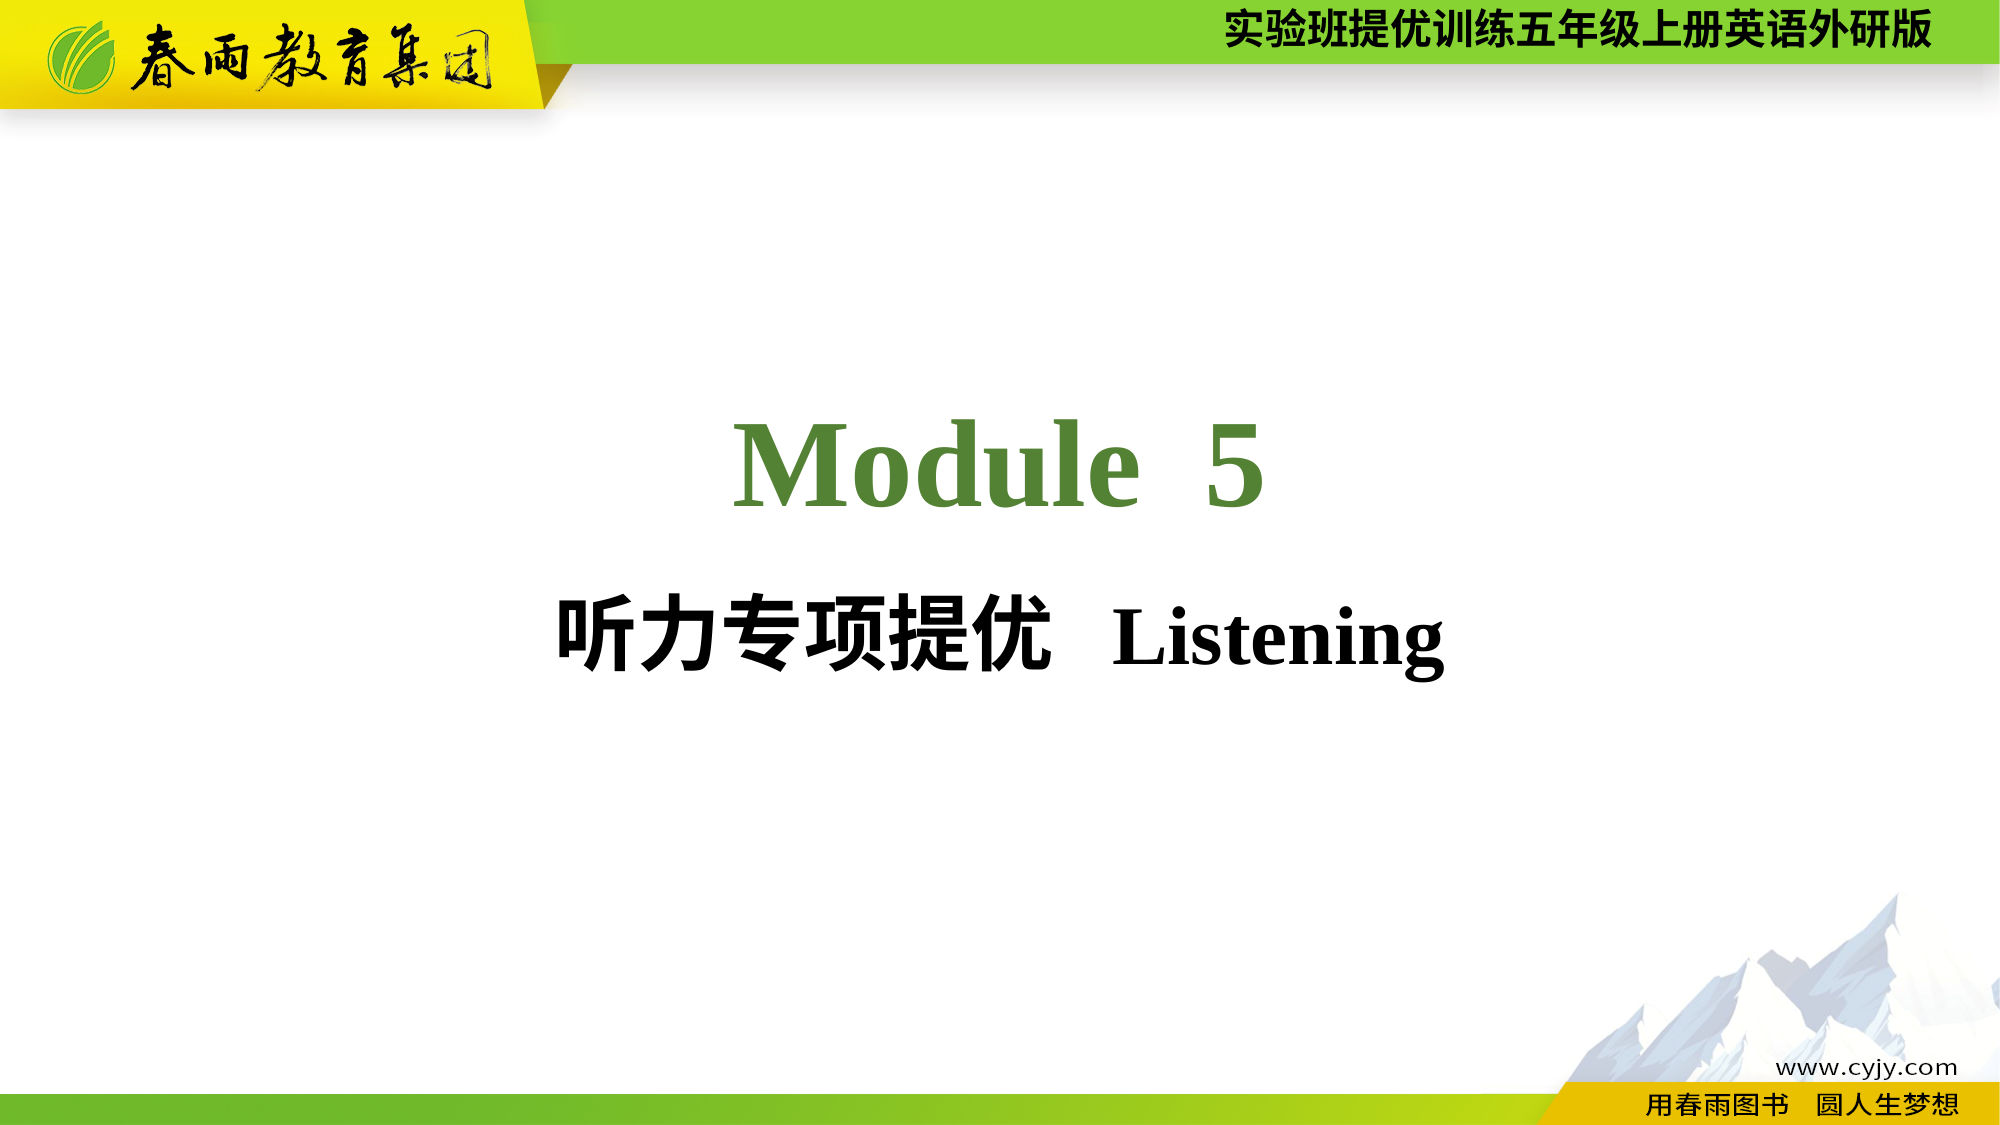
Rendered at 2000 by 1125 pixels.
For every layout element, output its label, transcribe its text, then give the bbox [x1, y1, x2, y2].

picture [0, 0, 2000, 298]
text_box Module 5 听力专项提优 Listening [0, 298, 2000, 689]
picture [0, 689, 2000, 1125]
